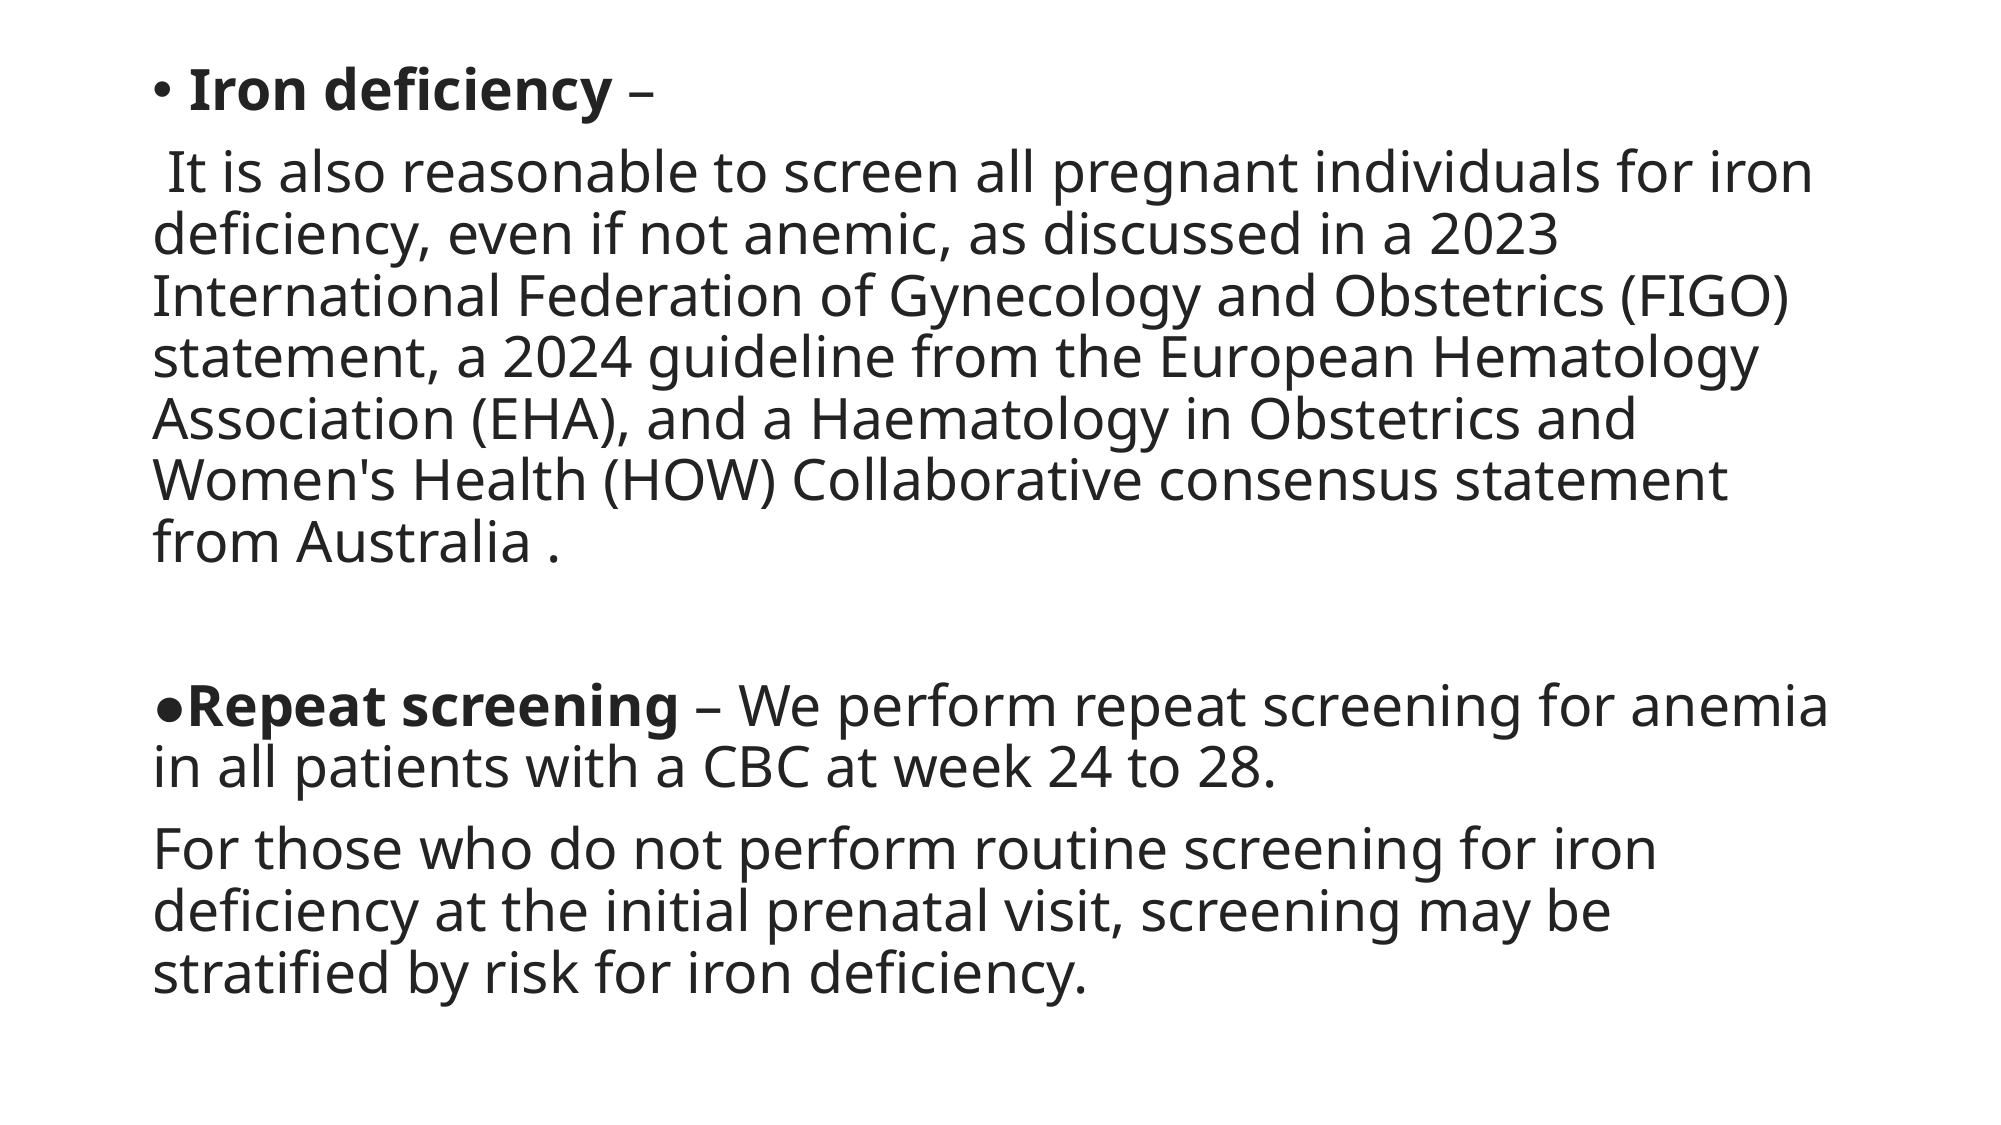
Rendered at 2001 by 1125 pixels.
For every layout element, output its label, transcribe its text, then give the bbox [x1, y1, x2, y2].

list Iron deficiency – It is also reasonable to screen all pregnant individuals for iron deficiency, even if not anemic, as discussed in a 2023 International Federation of Gynecology and Obstetrics (FIGO) statement, a 2024 guideline from the European Hematology Association (EHA), and a Haematology in Obstetrics and Women's Health (HOW) Collaborative consensus statement from Australia . ●Repeat screening – We perform repeat screening for anemia in all patients with a CBC at week 24 to 28. For those who do not perform routine screening for iron deficiency at the initial prenatal visit, screening may be stratified by risk for iron deficiency. [137, 54, 1863, 1014]
